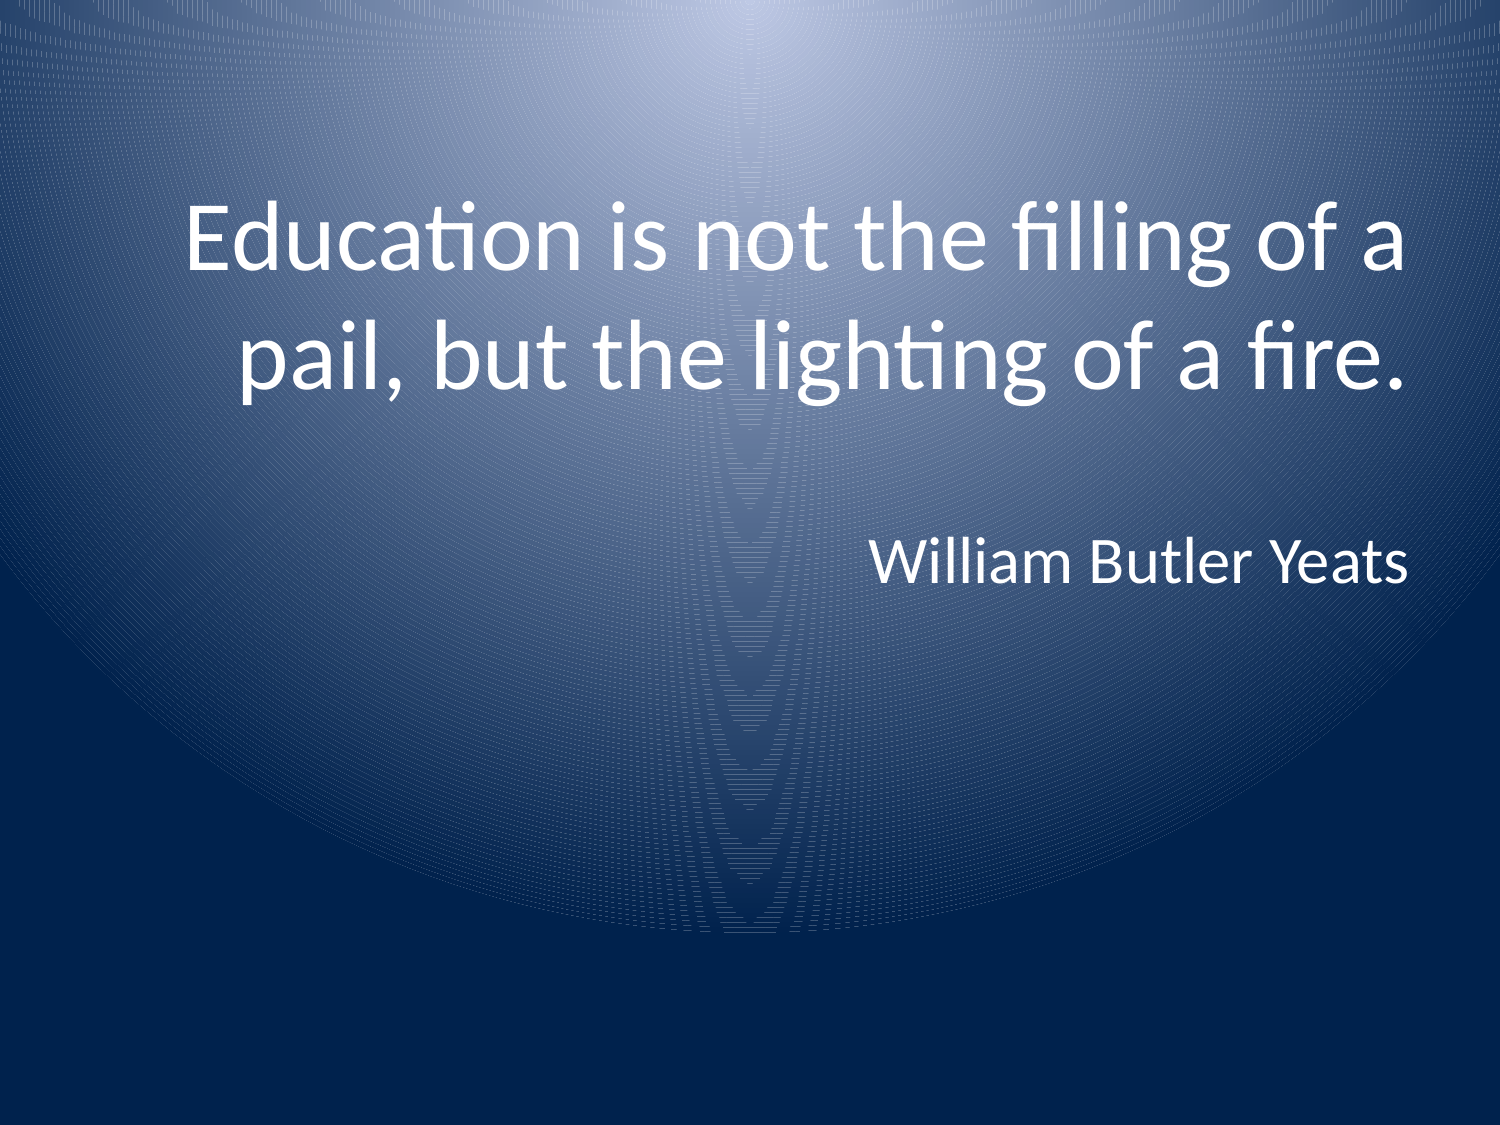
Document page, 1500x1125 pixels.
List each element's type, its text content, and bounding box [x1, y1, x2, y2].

list Education is not the filling of a pail, but the lighting of a fire. William Butler Yeats [75, 162, 1425, 1005]
